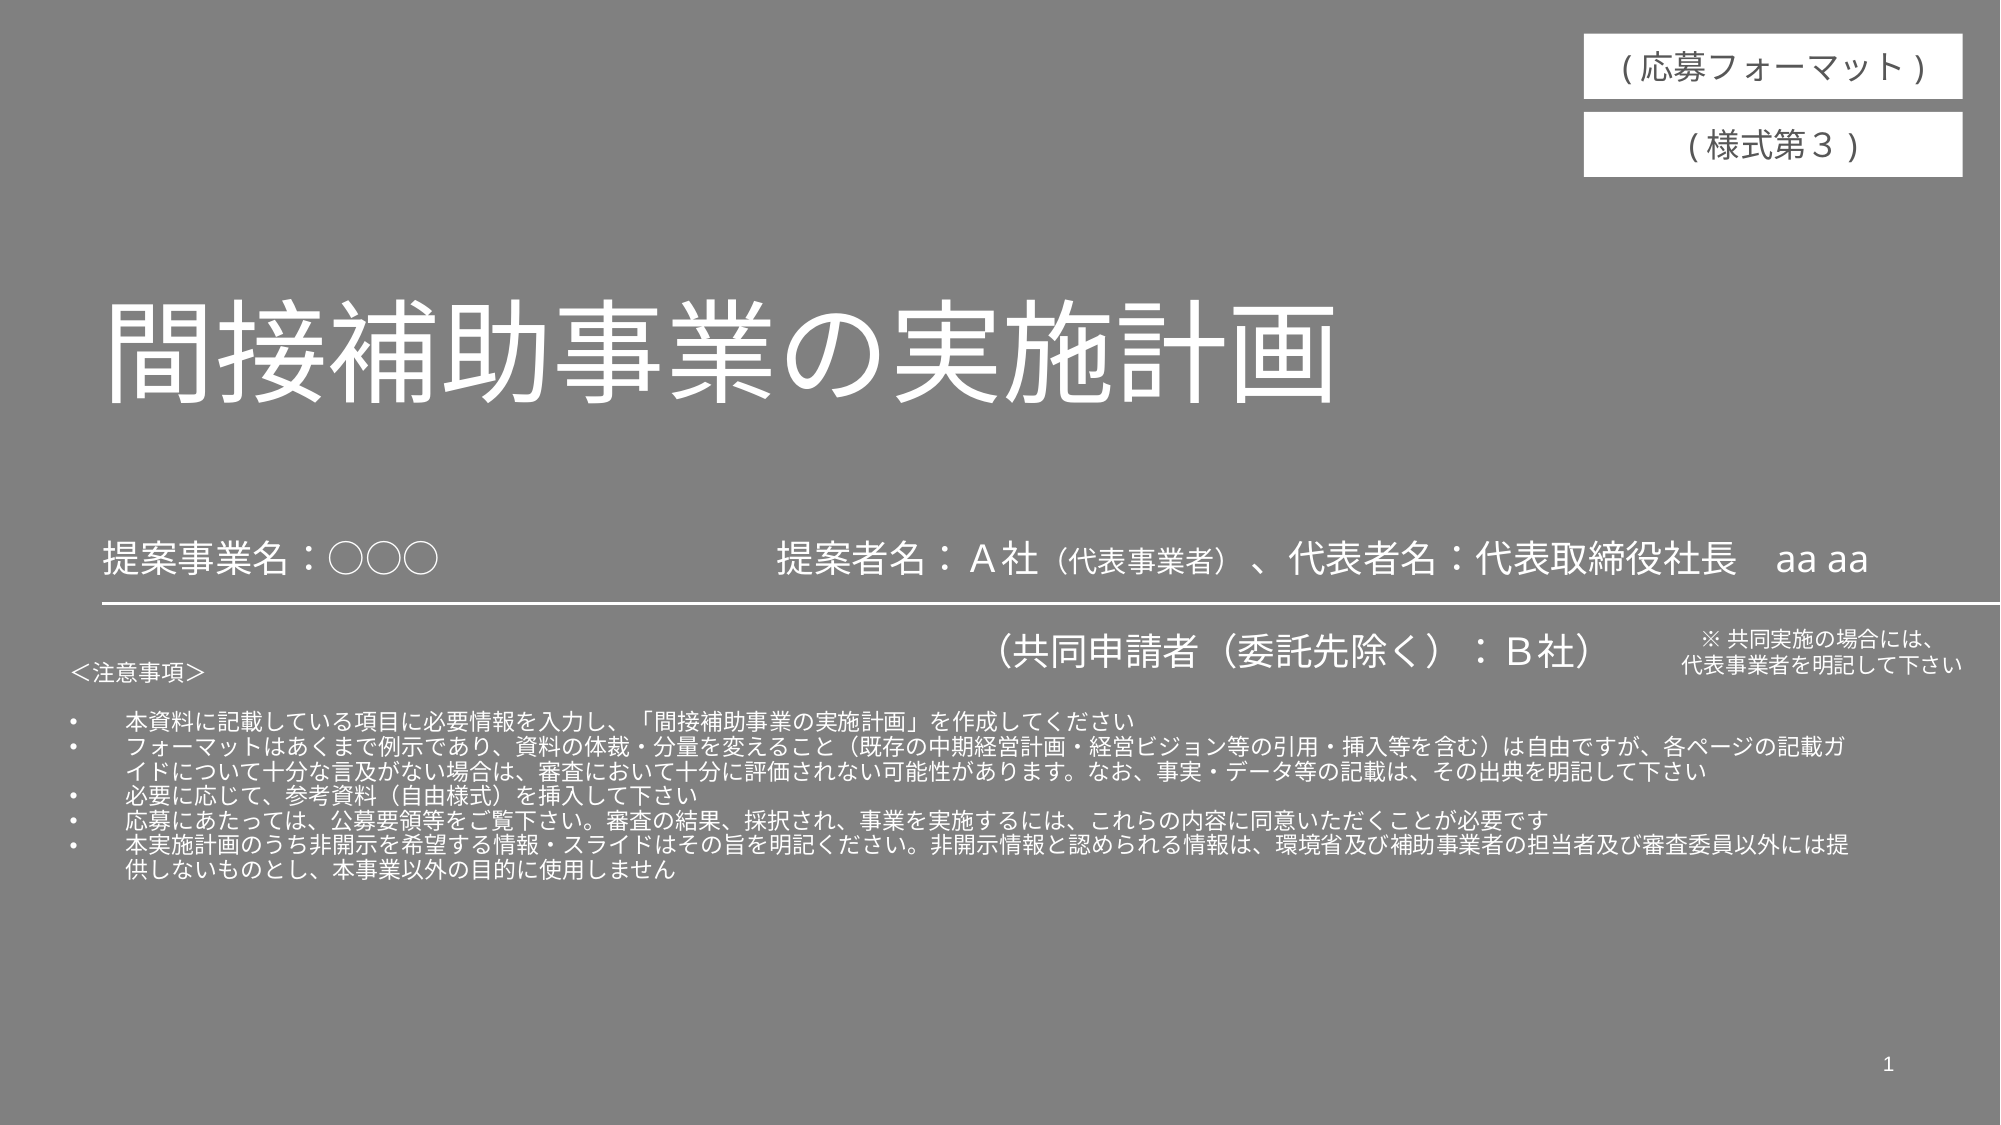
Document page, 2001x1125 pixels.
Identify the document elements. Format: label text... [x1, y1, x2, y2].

title 間接補助事業の実施計画 提案事業名：○○○ 提案者名：Ａ社（代表事業者） 、代表者名：代表取締役社長 aa aa [102, 297, 1897, 633]
text_box ※共同実施の場合には、 代表事業者を明記して下さい [1655, 623, 1991, 681]
text_box （共同申請者（委託先除く）：Ｂ社） [959, 610, 1870, 691]
text_box (応募フォーマット) [1583, 33, 1964, 100]
text_box (様式第３) [1583, 111, 1964, 178]
text_box ＜注意事項＞ 本資料に記載している項目に必要情報を入力し、「間接補助事業の実施計画」を作成してください フォーマットはあくまで例示であり、資料の体裁・分量を変えること（既存の中期経営計画・経営ビジョン等の引用・挿入等を含む）は自由ですが、各ページの記載ガイドについて十分な言及がない場合は、審査において十分に評価されない可能性があります。なお、事実・データ等の記載は、その出典を明記して下さい 必要に応じて、参考資料（自由様式）を挿入して下さい 応募にあたっては、公募要領等をご覧下さい。審査の結果、採択され、事業を実施するには、これらの内容に同意いただくことが必要です 本実施計画のうち非開示を希望する情報・スライドはその旨を明記ください。非開示情報と認められる情報は、環境省及び補助事業者の担当者及び審査委員以外には提供しないものとし、本事業以外の目的に使用しません [69, 661, 1870, 1125]
